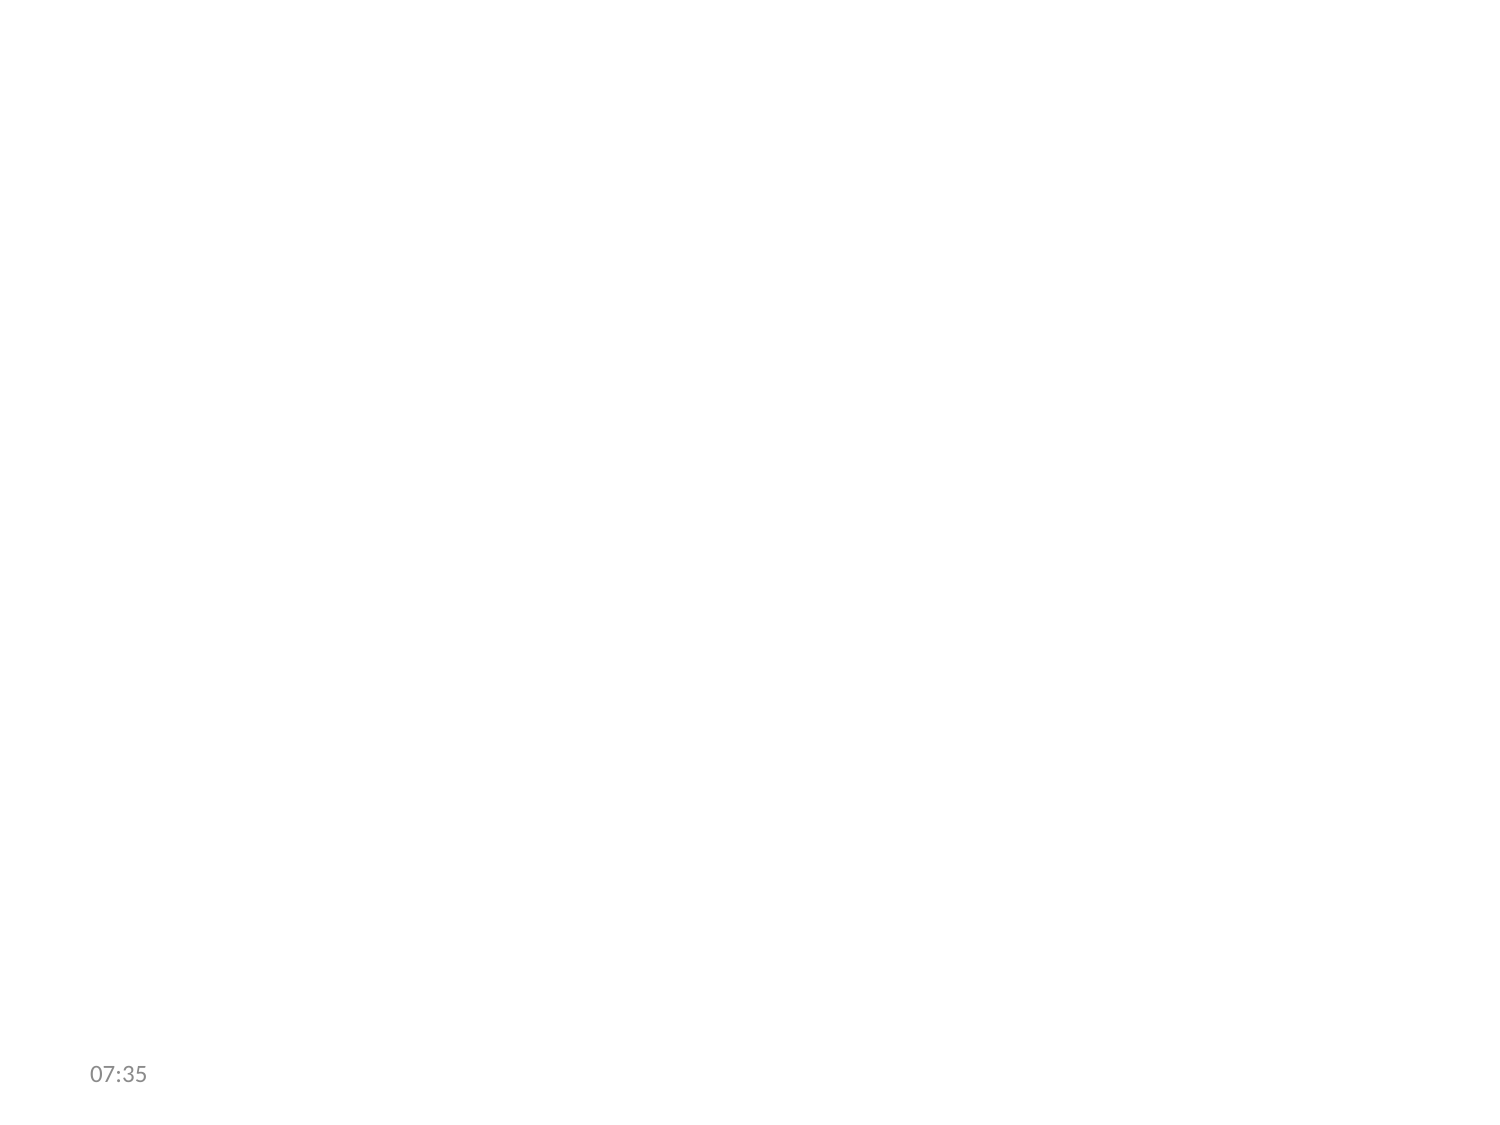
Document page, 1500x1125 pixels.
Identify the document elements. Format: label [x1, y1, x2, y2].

slide_number [75, 1042, 425, 1103]
